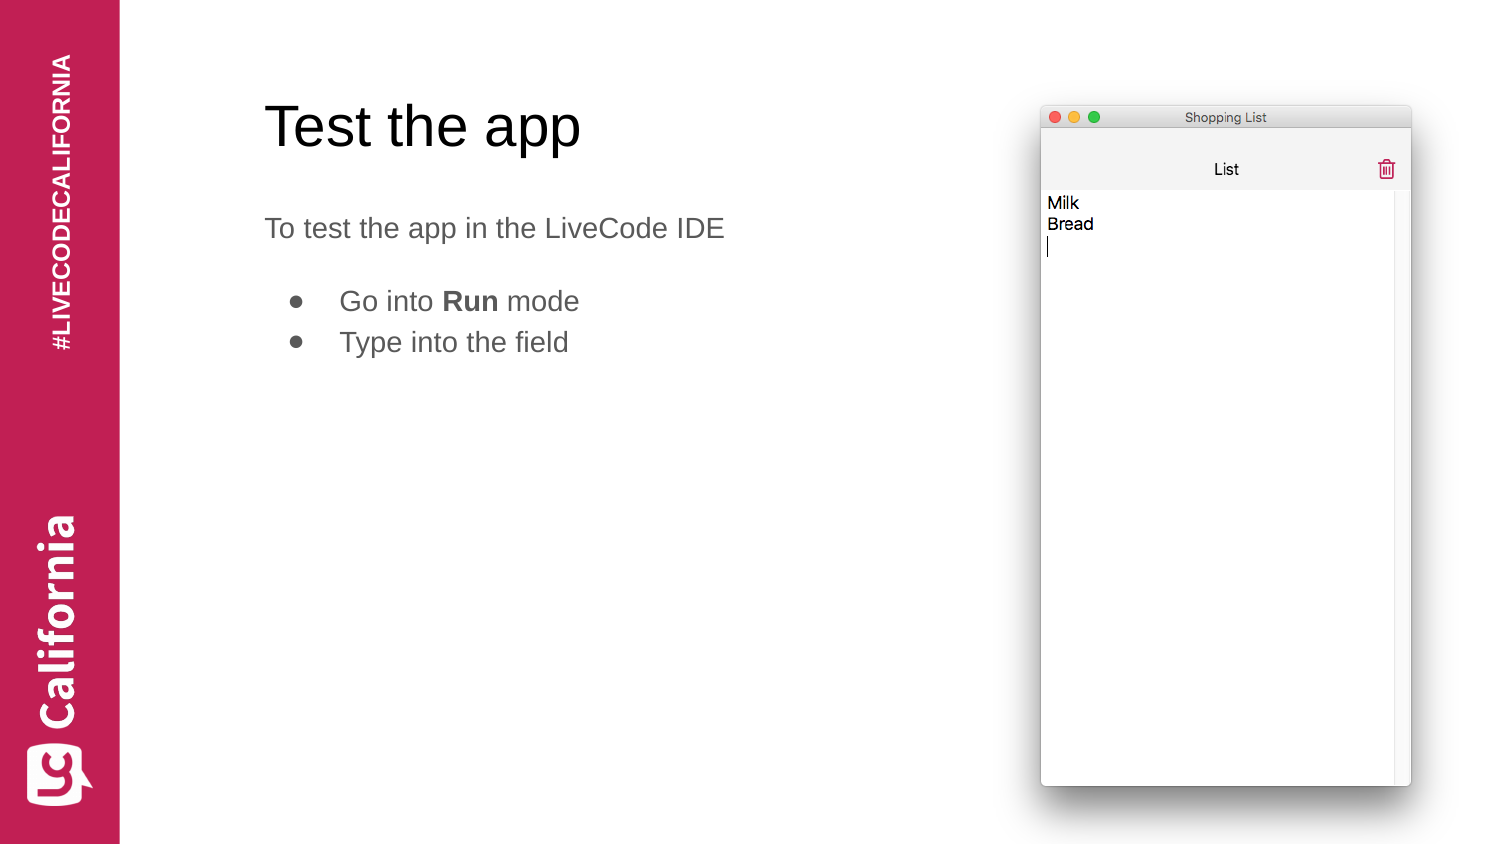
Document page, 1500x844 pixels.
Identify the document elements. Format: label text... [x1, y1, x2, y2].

picture [985, 74, 1466, 844]
title Test the app [249, 72, 1417, 167]
picture [0, 0, 120, 844]
list To test the app in the LiveCode IDE Go into Run mode Type into the field [249, 189, 813, 750]
